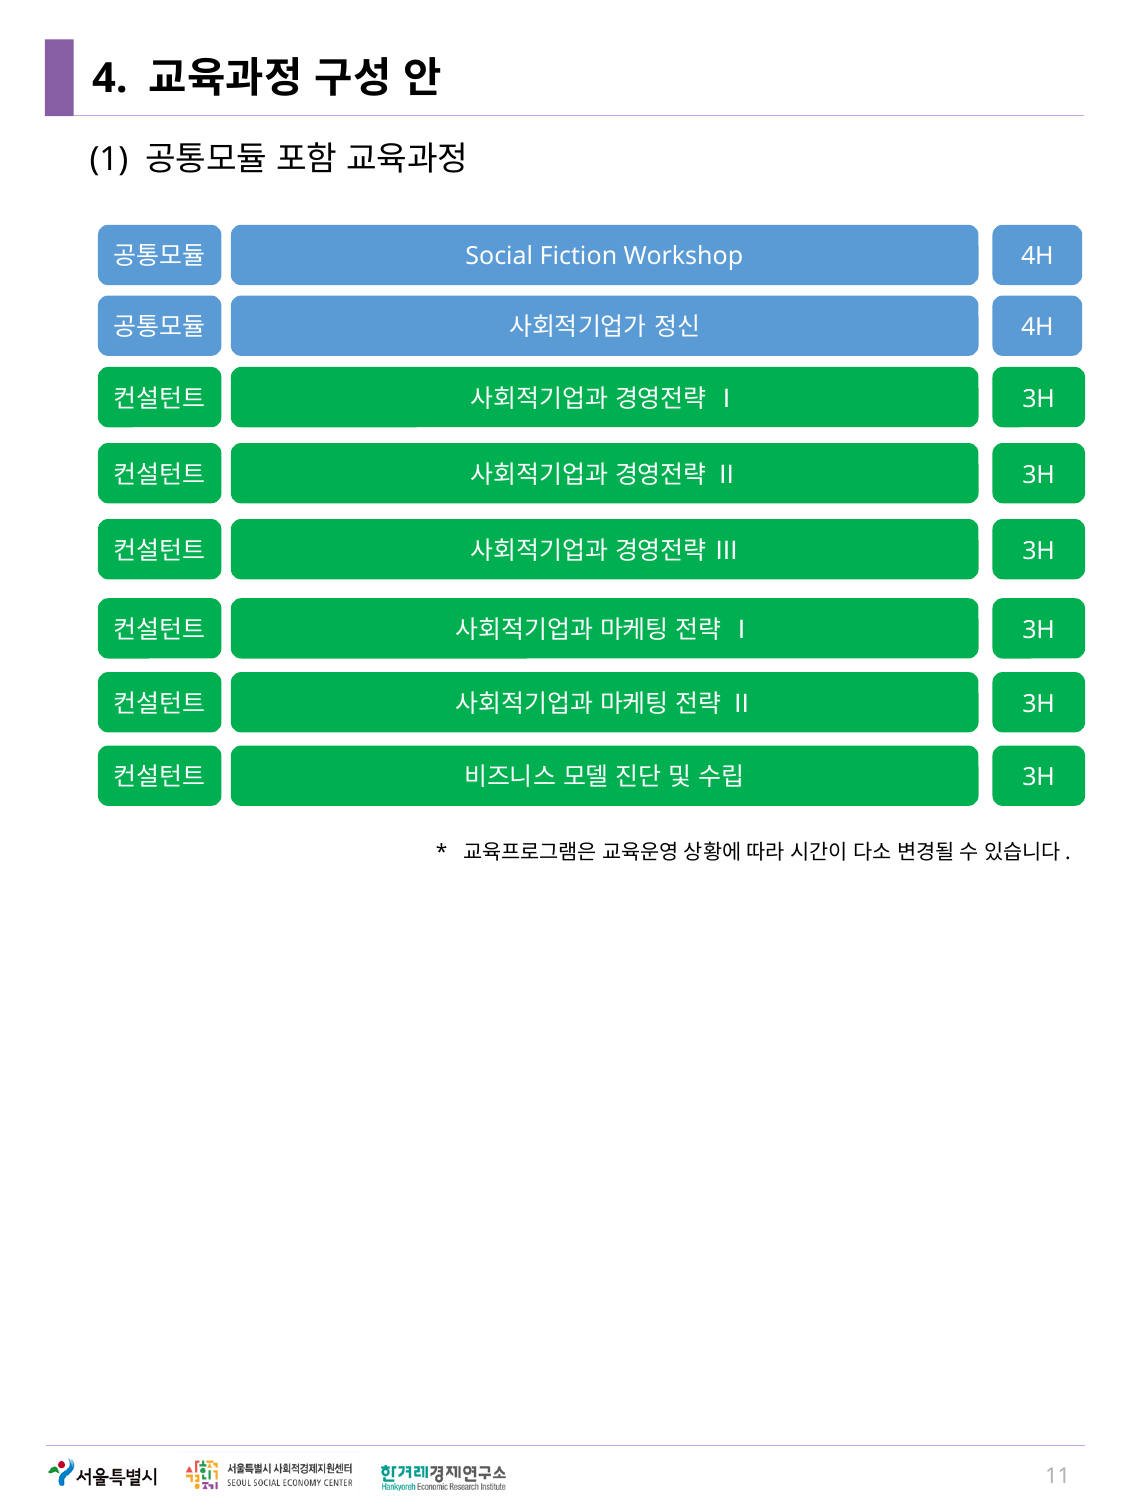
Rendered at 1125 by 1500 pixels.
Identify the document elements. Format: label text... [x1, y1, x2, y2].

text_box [97, 745, 1086, 806]
text_box (1) 공통모듈 포함 교육과정 [74, 130, 484, 185]
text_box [97, 442, 1086, 504]
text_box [97, 519, 1086, 580]
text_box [97, 295, 1083, 356]
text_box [97, 366, 1086, 428]
picture [381, 1465, 506, 1491]
picture [48, 1457, 157, 1486]
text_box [97, 672, 1086, 733]
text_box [97, 224, 1083, 286]
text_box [97, 598, 1086, 659]
text_box * 교육프로그램은 교육운영 상황에 따라 시간이 다소 변경될 수 있습니다. [129, 833, 1086, 872]
title 4. 교육과정 구성 안 [77, 49, 1034, 110]
slide_number 11 [832, 1436, 1086, 1500]
picture [178, 1451, 360, 1499]
